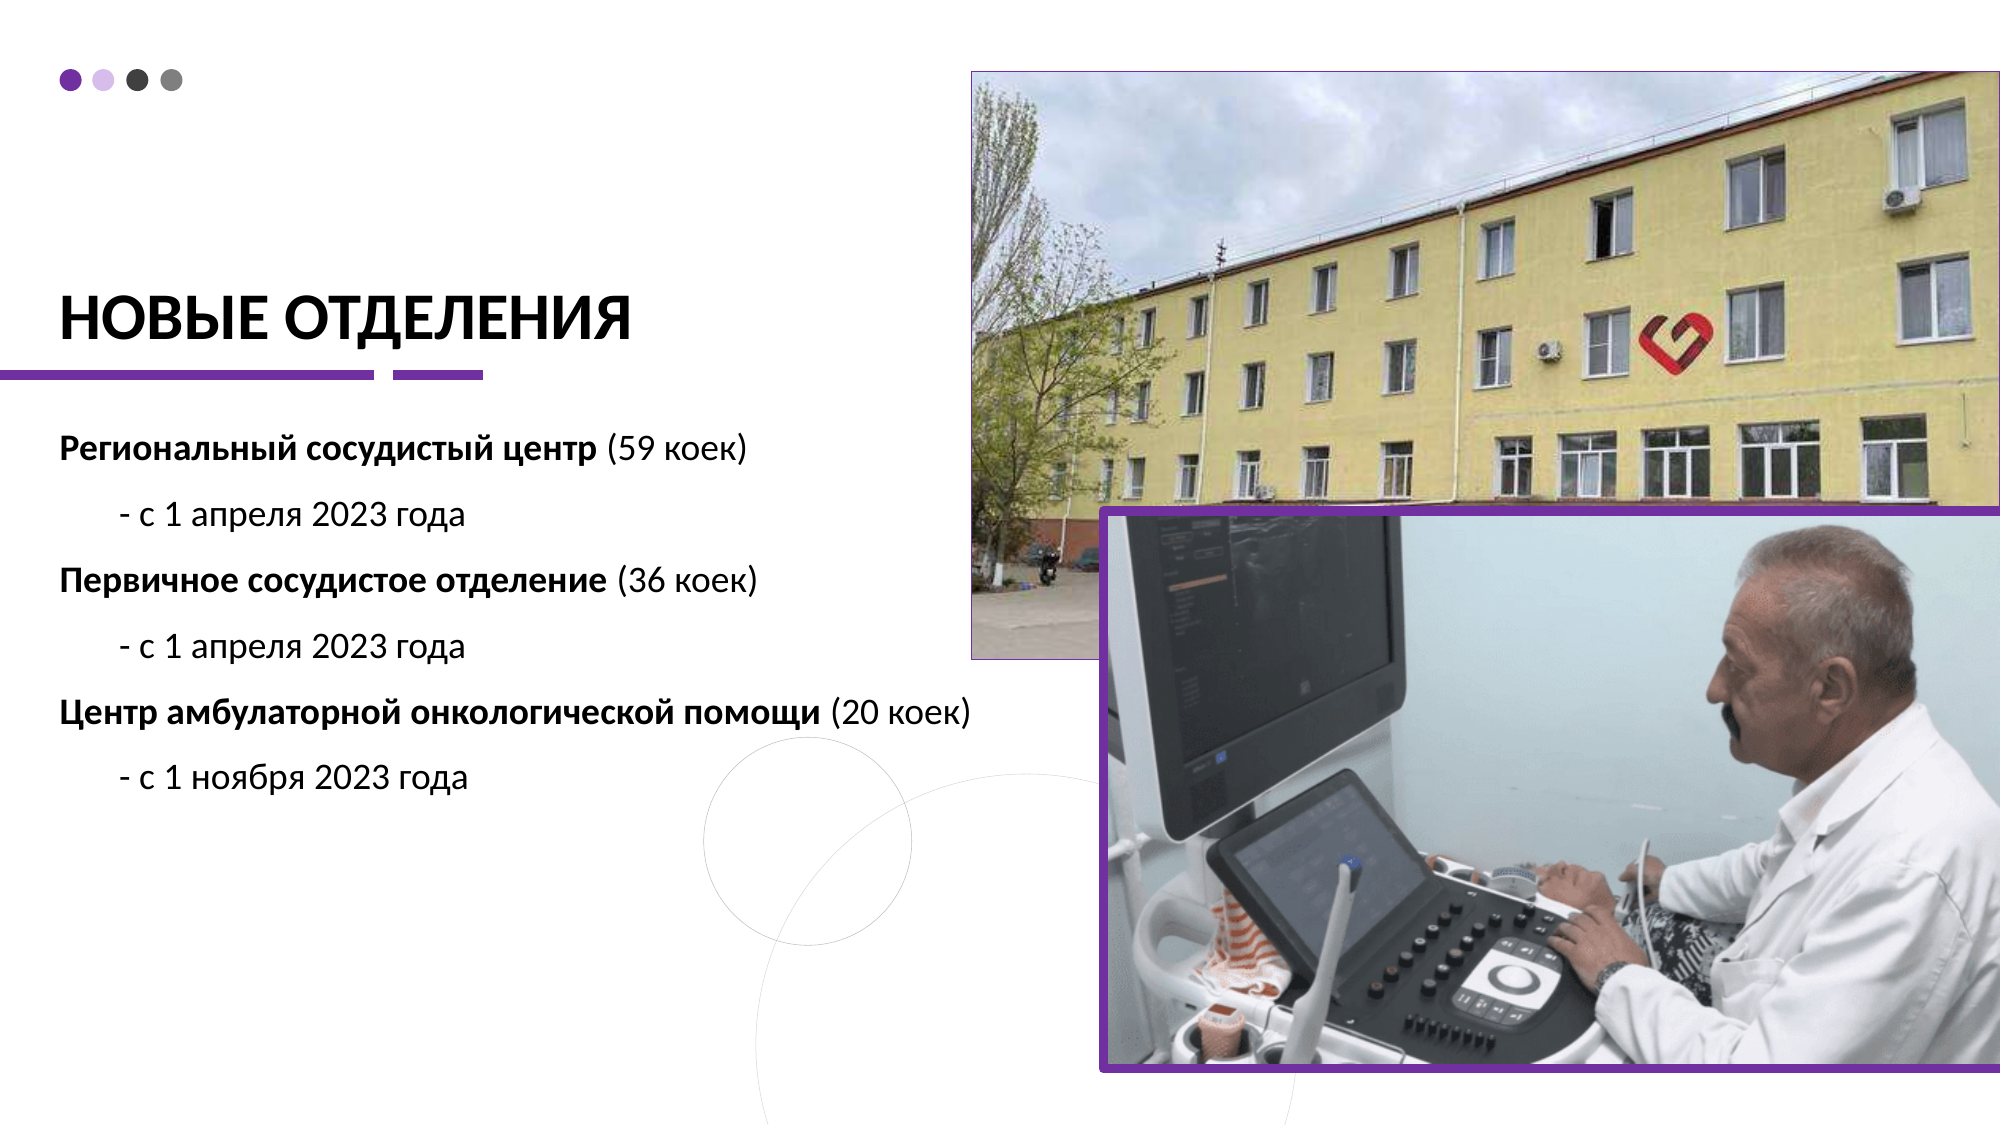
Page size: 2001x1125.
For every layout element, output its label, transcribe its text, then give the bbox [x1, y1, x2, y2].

picture [971, 71, 2000, 1065]
list Региональный сосудистый центр (59 коек) - с 1 апреля 2023 года Первичное сосудистое отделение (36 коек) - с 1 апреля 2023 года Центр амбулаторной онкологической помощи (20 коек) - с 1 ноября 2023 года [59, 423, 1026, 845]
title Новые отделения [59, 171, 953, 355]
